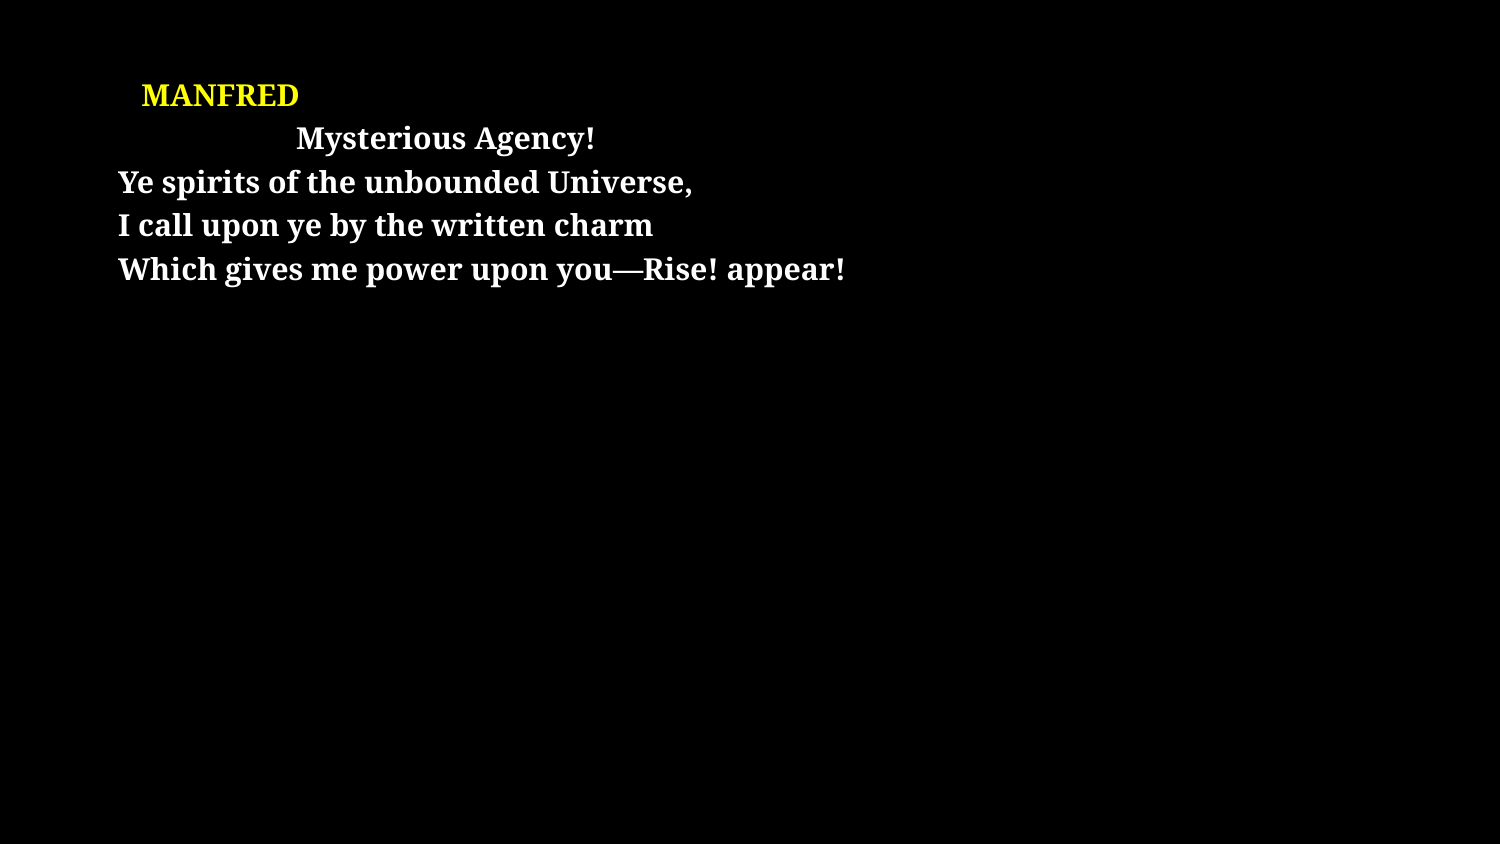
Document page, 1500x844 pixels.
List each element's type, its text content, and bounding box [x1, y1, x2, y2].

title Manfred Mysterious Agency! Ye spirits of the unbounded Universe, I call upon ye by the written charm Which gives me power upon you—Rise! appear! [103, 17, 1397, 299]
